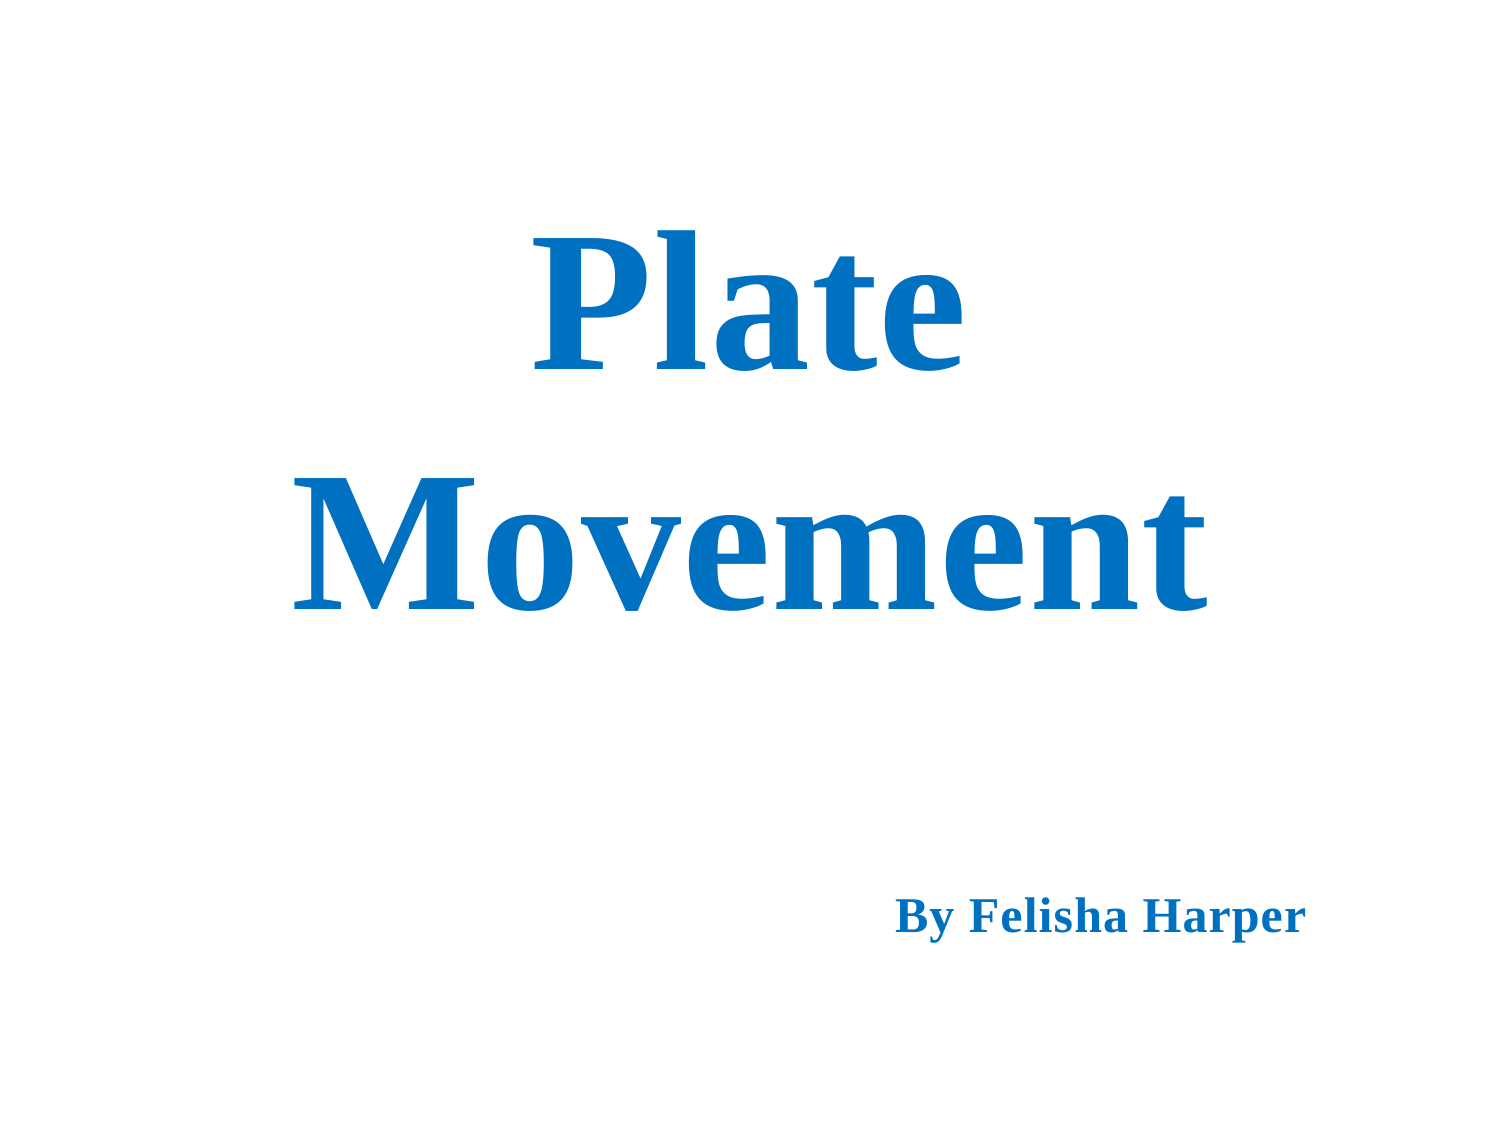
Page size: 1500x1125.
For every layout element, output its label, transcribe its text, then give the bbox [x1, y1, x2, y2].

text_box By Felisha Harper [880, 874, 1322, 950]
text_box Plate Movement [112, 162, 1388, 658]
